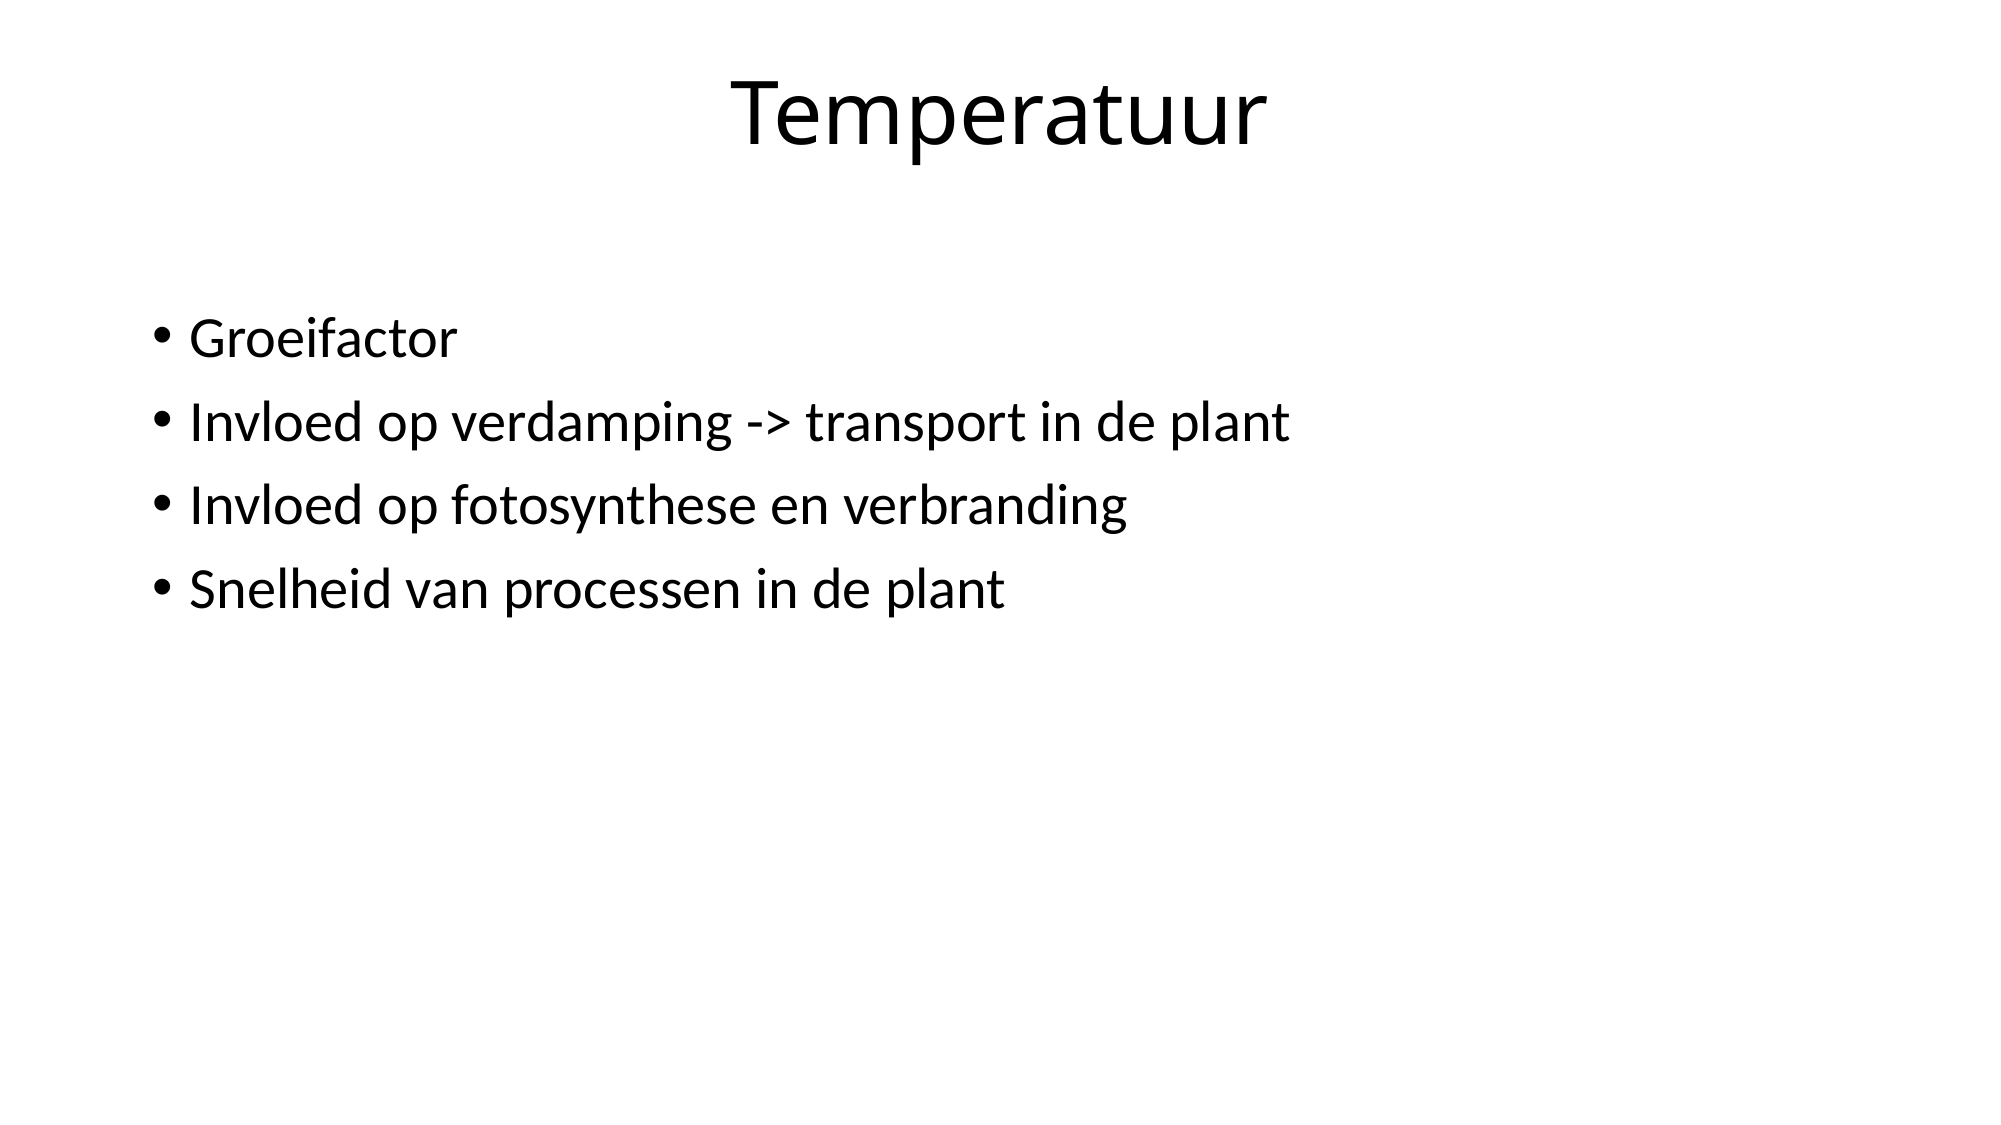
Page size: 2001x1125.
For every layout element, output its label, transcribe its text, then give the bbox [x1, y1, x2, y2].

title Temperatuur [137, 59, 1863, 278]
list Groeifactor Invloed op verdamping -> transport in de plant Invloed op fotosynthese en verbranding Snelheid van processen in de plant [137, 299, 1863, 1014]
